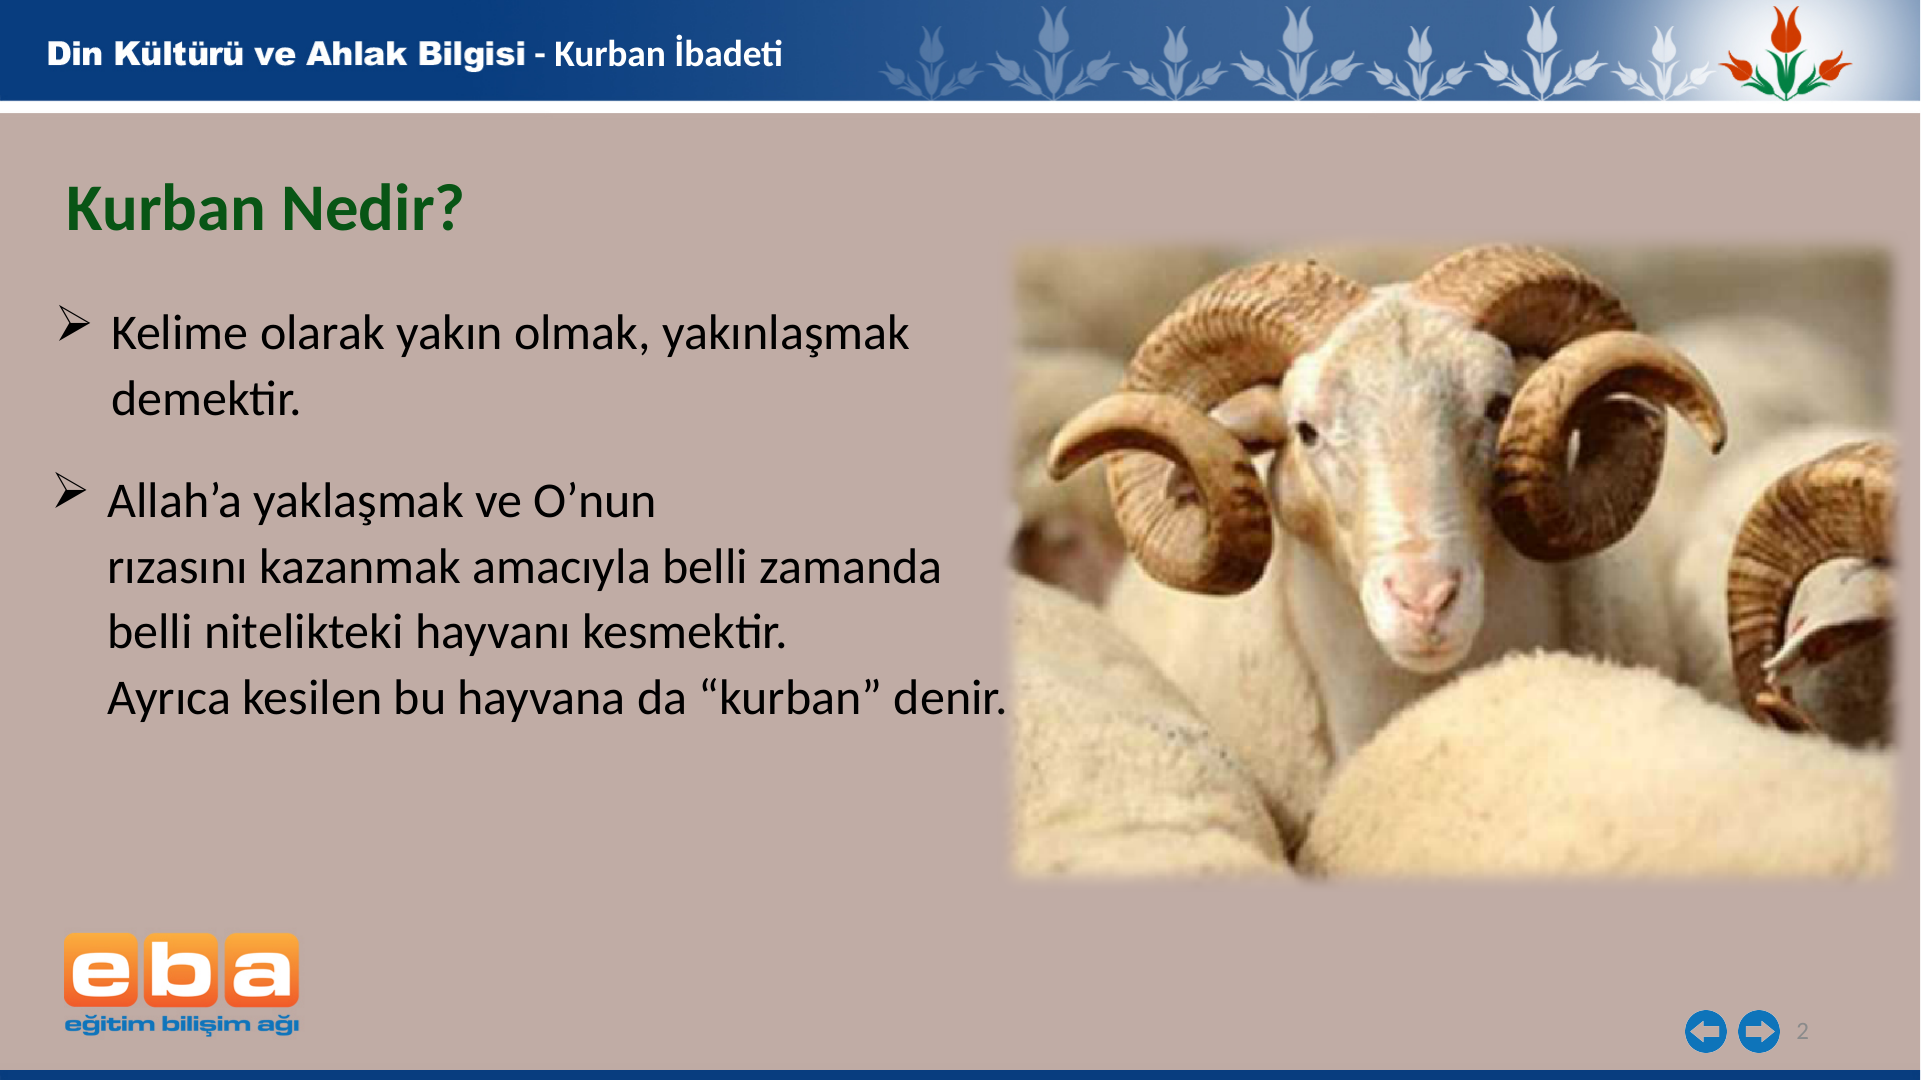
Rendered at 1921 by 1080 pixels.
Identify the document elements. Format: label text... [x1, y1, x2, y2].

text_box Allah’a yaklaşmak ve O’nun rızasını kazanmak amacıyla belli zamanda belli nitelikteki hayvanı kesmektir. Ayrıca kesilen bu hayvana da “kurban” denir. [36, 453, 991, 733]
text_box Kelime olarak yakın olmak, yakınlaşmak demektir. [40, 285, 926, 493]
picture [0, 0, 1921, 1080]
text_box - Kurban İbadeti [519, 21, 799, 81]
text_box Kurban Nedir? [37, 156, 482, 252]
slide_number 2 [1376, 1000, 1824, 1059]
